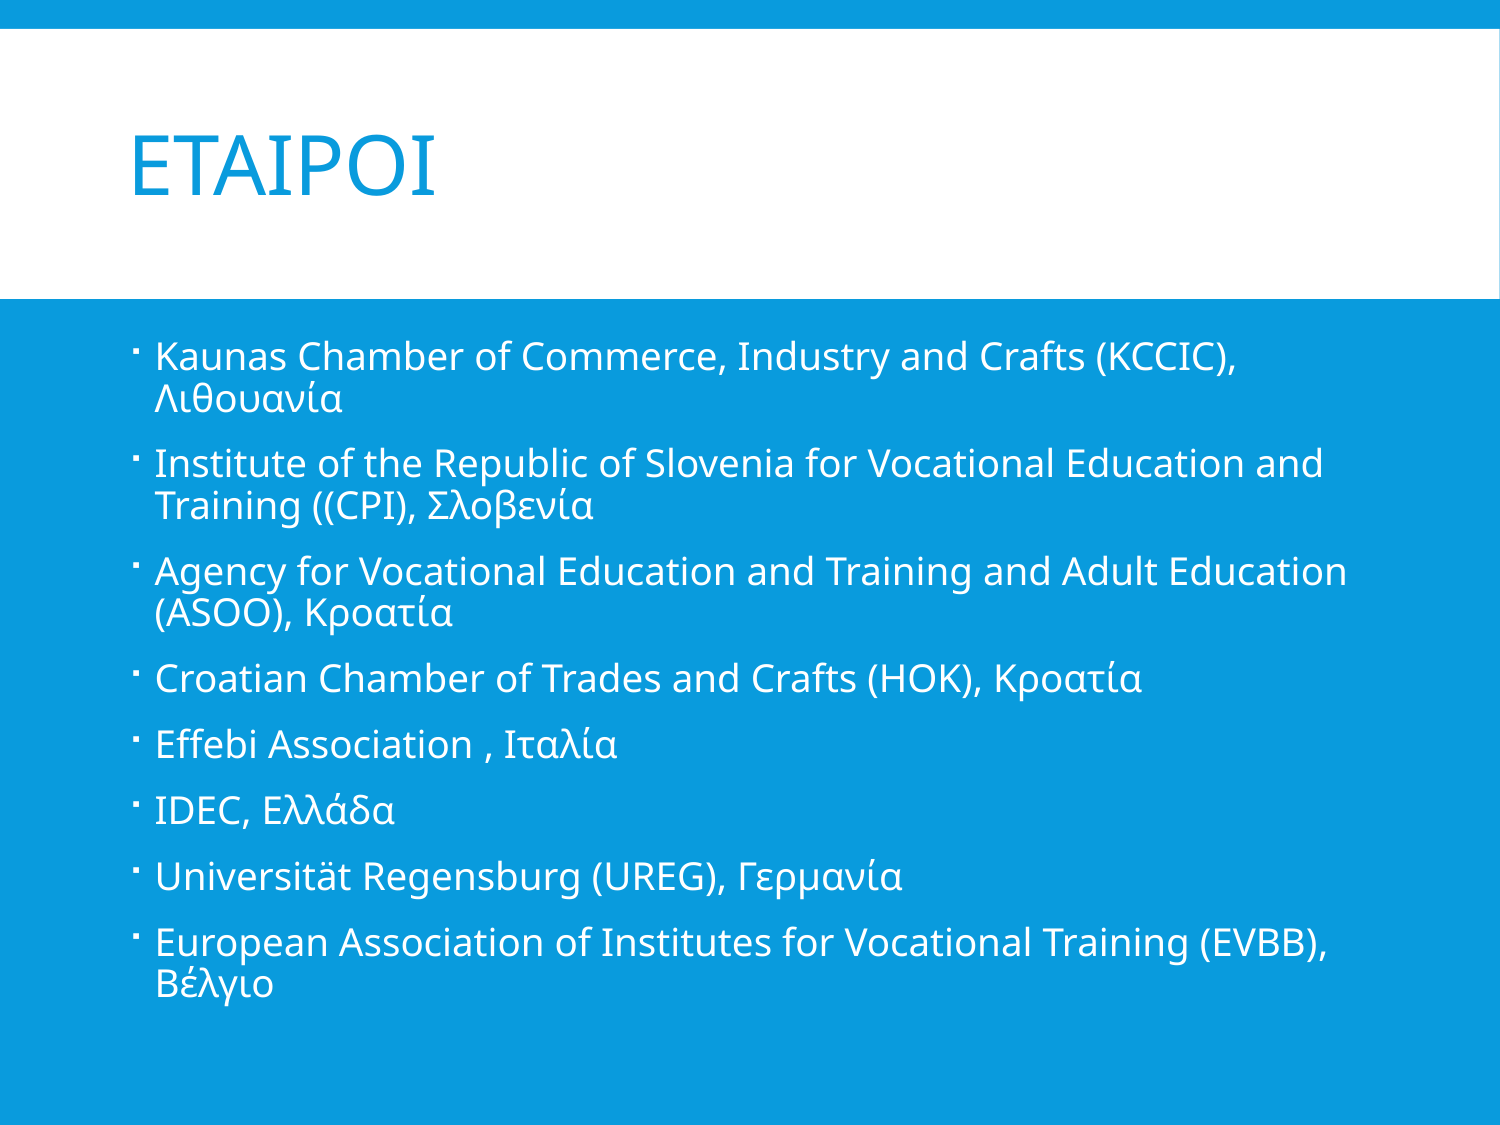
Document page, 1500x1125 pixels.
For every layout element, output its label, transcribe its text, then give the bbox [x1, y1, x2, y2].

title ΕταΙροι [112, 46, 1388, 295]
list Kaunas Chamber of Commerce, Industry and Crafts (KCCIC), Λιθουανία Institute of the Republic of Slovenia for Vocational Education and Training ((CPI), Σλοβενία Agency for Vocational Education and Training and Adult Education (ASOO), Κροατία Croatian Chamber of Trades and Crafts (HOK), Κροατία Effebi Association , Ιταλία IDEC, Ελλάδα Universität Regensburg (UREG), Γερμανία European Association of Institutes for Vocational Training (EVBB), Βέλγιο [112, 329, 1388, 1020]
